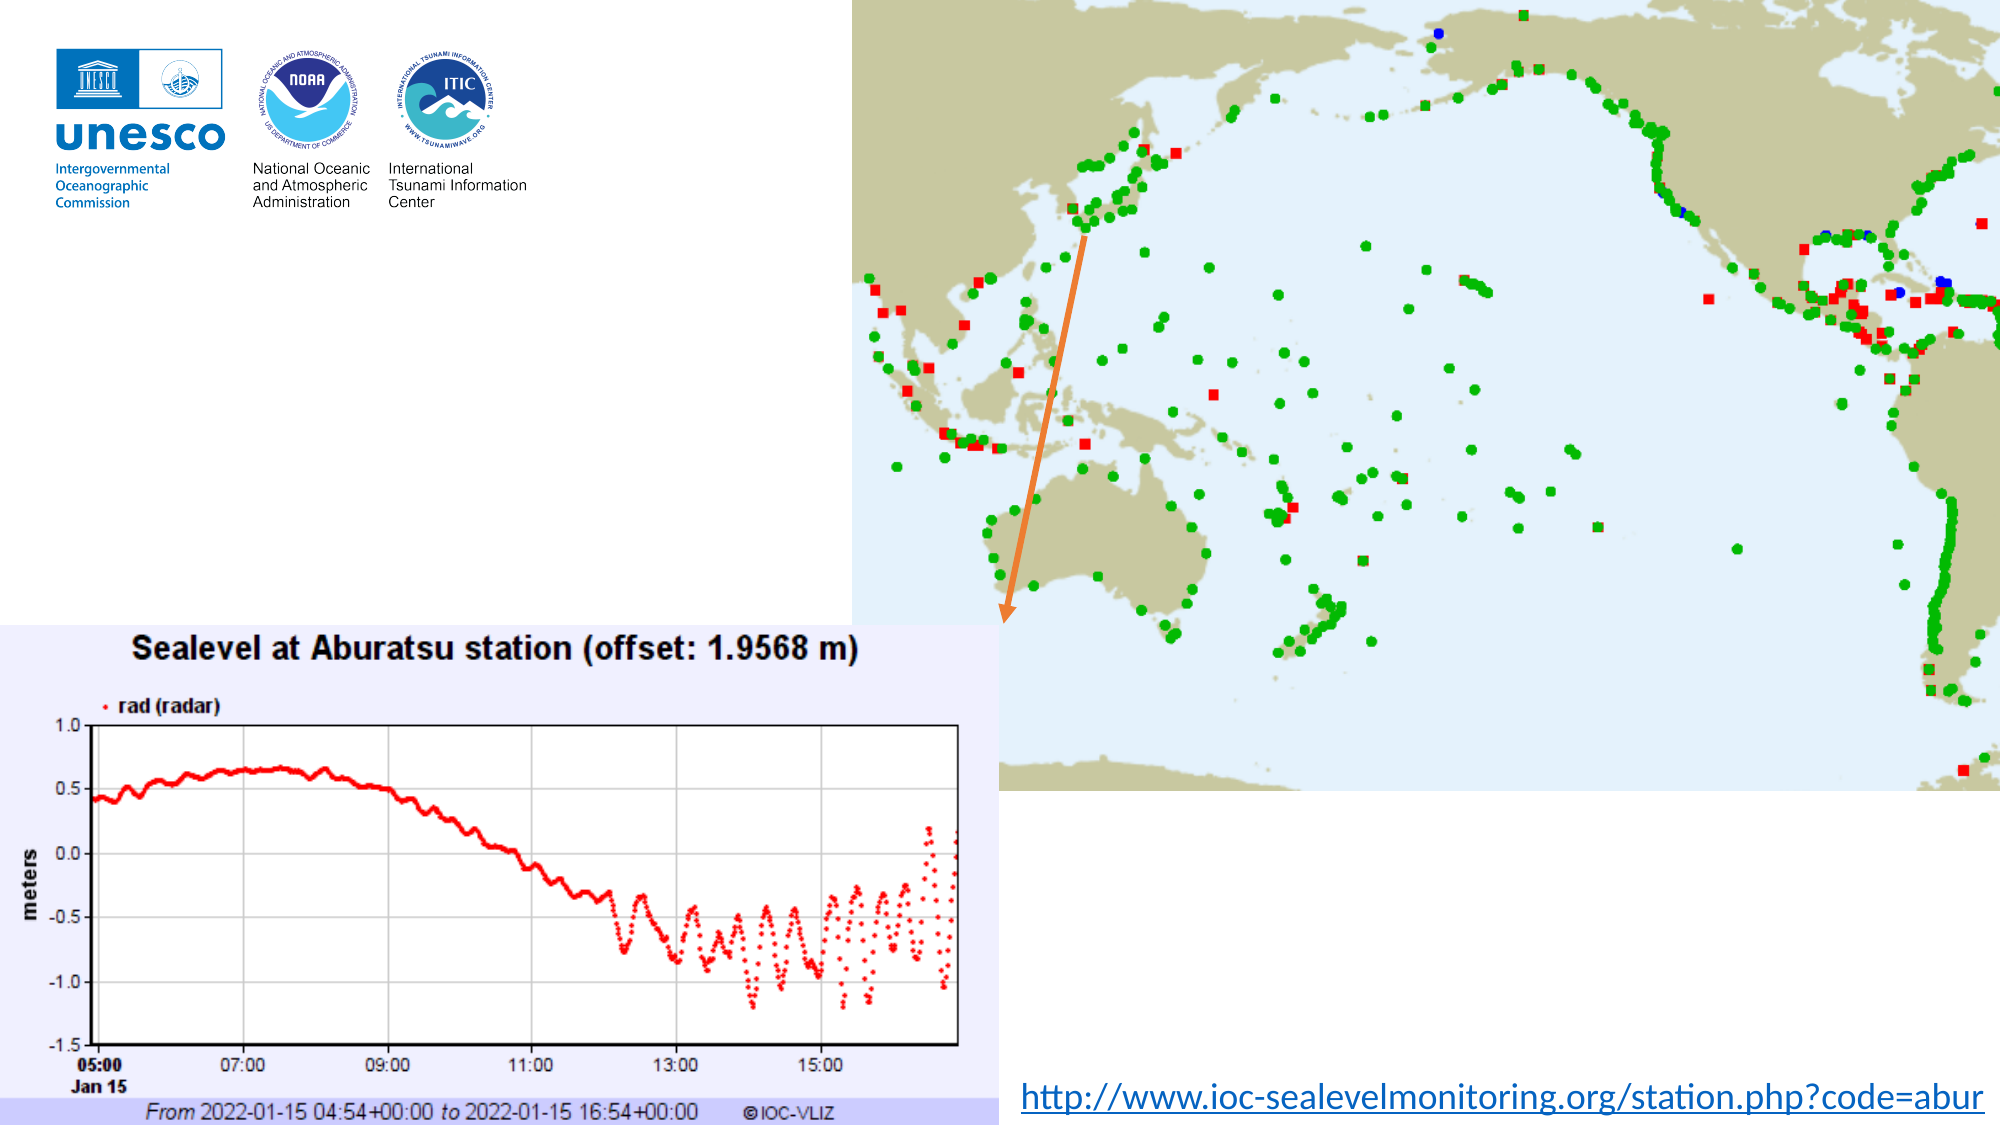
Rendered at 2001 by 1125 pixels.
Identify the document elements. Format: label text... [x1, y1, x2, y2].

text_box http://www.ioc-sealevelmonitoring.org/station.php?code=abur [999, 1064, 2000, 1125]
picture [0, 0, 2000, 1125]
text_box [1003, 235, 1085, 624]
picture [43, 35, 527, 221]
